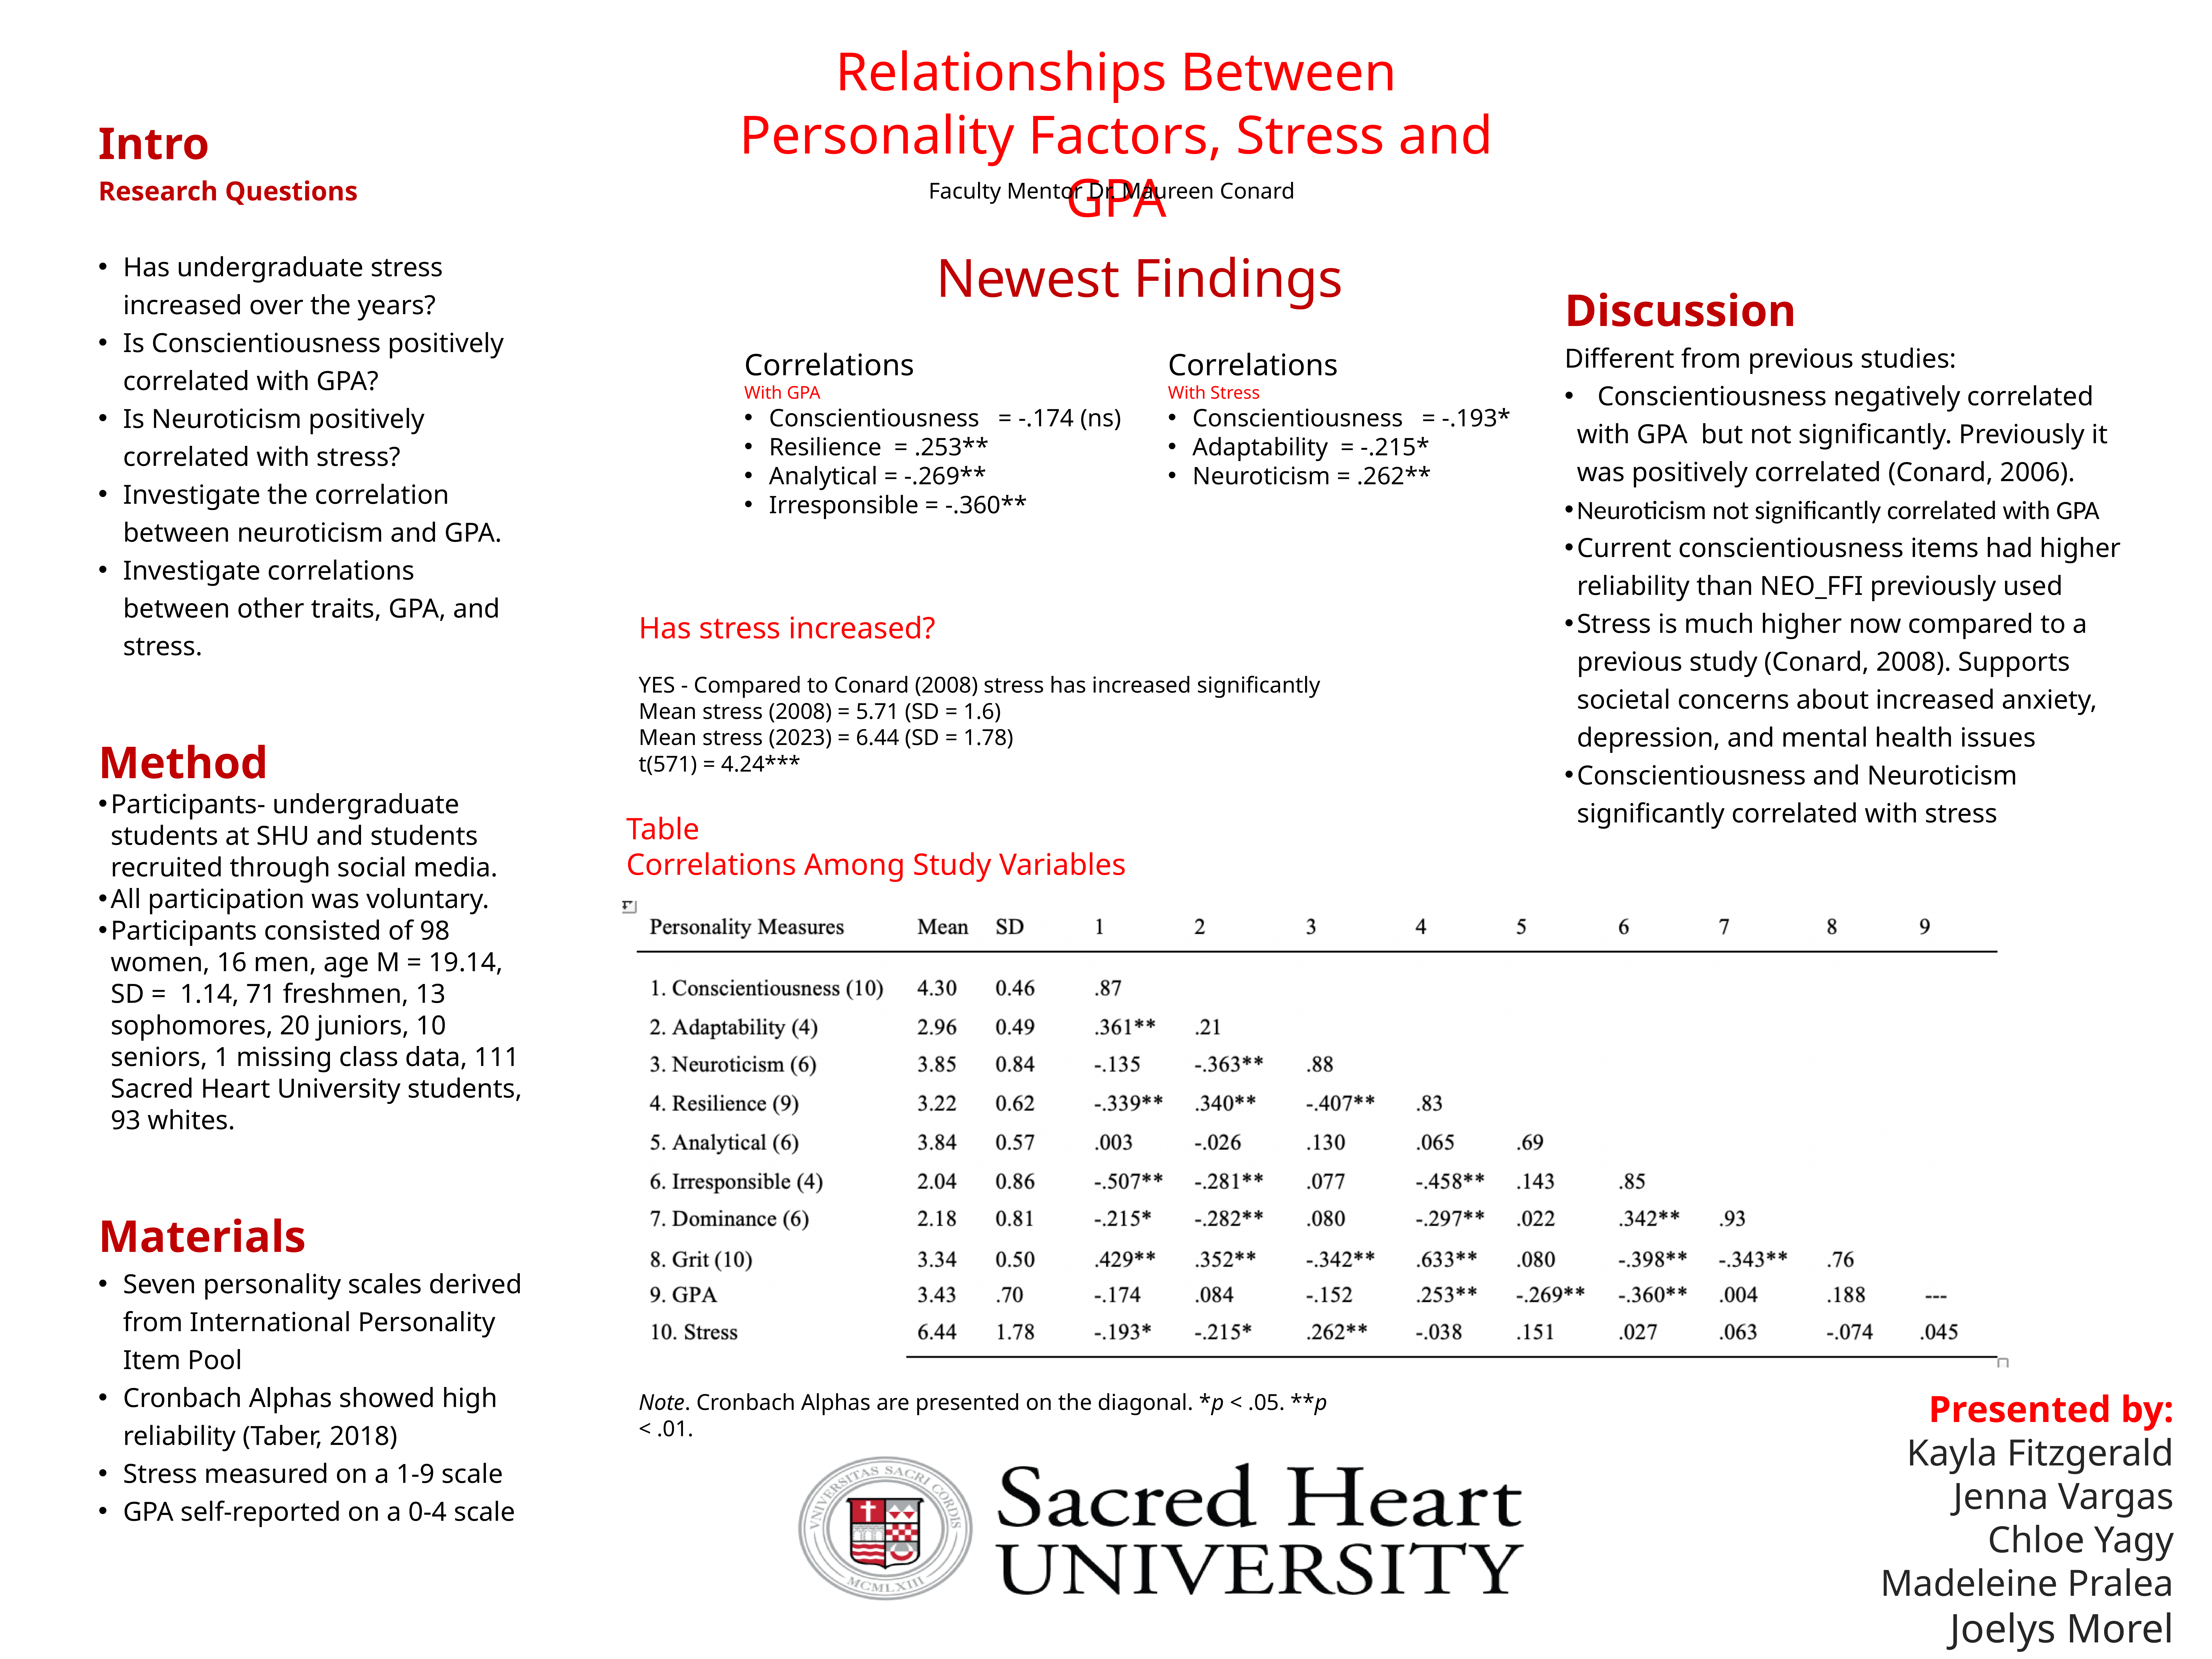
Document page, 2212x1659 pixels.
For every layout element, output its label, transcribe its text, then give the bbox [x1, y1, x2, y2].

text_box Presented by: Kayla Fitzgerald Jenna Vargas Chloe Yagy Madeleine Pralea Joelys Morel [1782, 1384, 2178, 1659]
text_box Faculty Mentor Dr. Maureen Conard [925, 175, 1320, 205]
text_box Relationships Between Personality Factors, Stress and GPA [702, 36, 1530, 230]
text_box Note. Cronbach Alphas are presented on the diagonal. *p < .05. **p < .01. [635, 1386, 765, 1443]
text_box Correlations With Stress Conscientiousness = -.193* Adaptability = -.215* Neuroticism = .262** [1164, 344, 1561, 520]
text_box Table Correlations Among Study Variables [622, 808, 1227, 883]
picture [622, 901, 2013, 1659]
text_box [1712, 123, 1831, 143]
text_box Discussion Different from previous studies: Conscientiousness negatively correlated with GPA but not significantly. Previously it was positively correlated (Conard, 2006). Neuroticism not significantly correlated with GPA Current conscientiousness items had higher reliability than NEO_FFI previously used Stress is much higher now compared to a previous study (Conard, 2008). Supports societal concerns about increased anxiety, depression, and mental health issues Conscientiousness and Neuroticism significantly correlated with stress [1561, 270, 2150, 899]
text_box Correlations With GPA Conscientiousness = -.174 (ns) Resilience = .253** Analytical = -.269** Irresponsible = -.360** [740, 344, 1148, 520]
text_box Has stress increased? YES - Compared to Conard (2008) stress has increased significantly Mean stress (2008) = 5.71 (SD = 1.6) Mean stress (2023) = 6.44 (SD = 1.78) t(571) = 4.24*** [635, 607, 1434, 778]
text_box Intro Research Questions Has undergraduate stress increased over the years? Is Conscientiousness positively correlated with GPA? Is Neuroticism positively correlated with stress? Investigate the correlation between neuroticism and GPA. Investigate correlations between other traits, GPA, and stress. Method Participants- undergraduate students at SHU and students recruited through social media. All participation was voluntary. Participants consisted of 98 women, 16 men, age M = 19.14, SD = 1.14, 71 freshmen, 13 sophomores, 20 juniors, 10 seniors, 1 missing class data, 111 Sacred Heart University students, 93 whites. Materials Seven personality scales derived from International Personality Item Pool Cronbach Alphas showed high reliability (Taber, 2018) Stress measured on a 1-9 scale GPA self-reported on a 0-4 scale [94, 103, 527, 1659]
text_box Non-Cognitive Predictors of Student Success: A Predictive Validity Comparison Between Domestic and International Students [527, 207, 579, 1452]
text_box Newest Findings [932, 242, 1375, 310]
